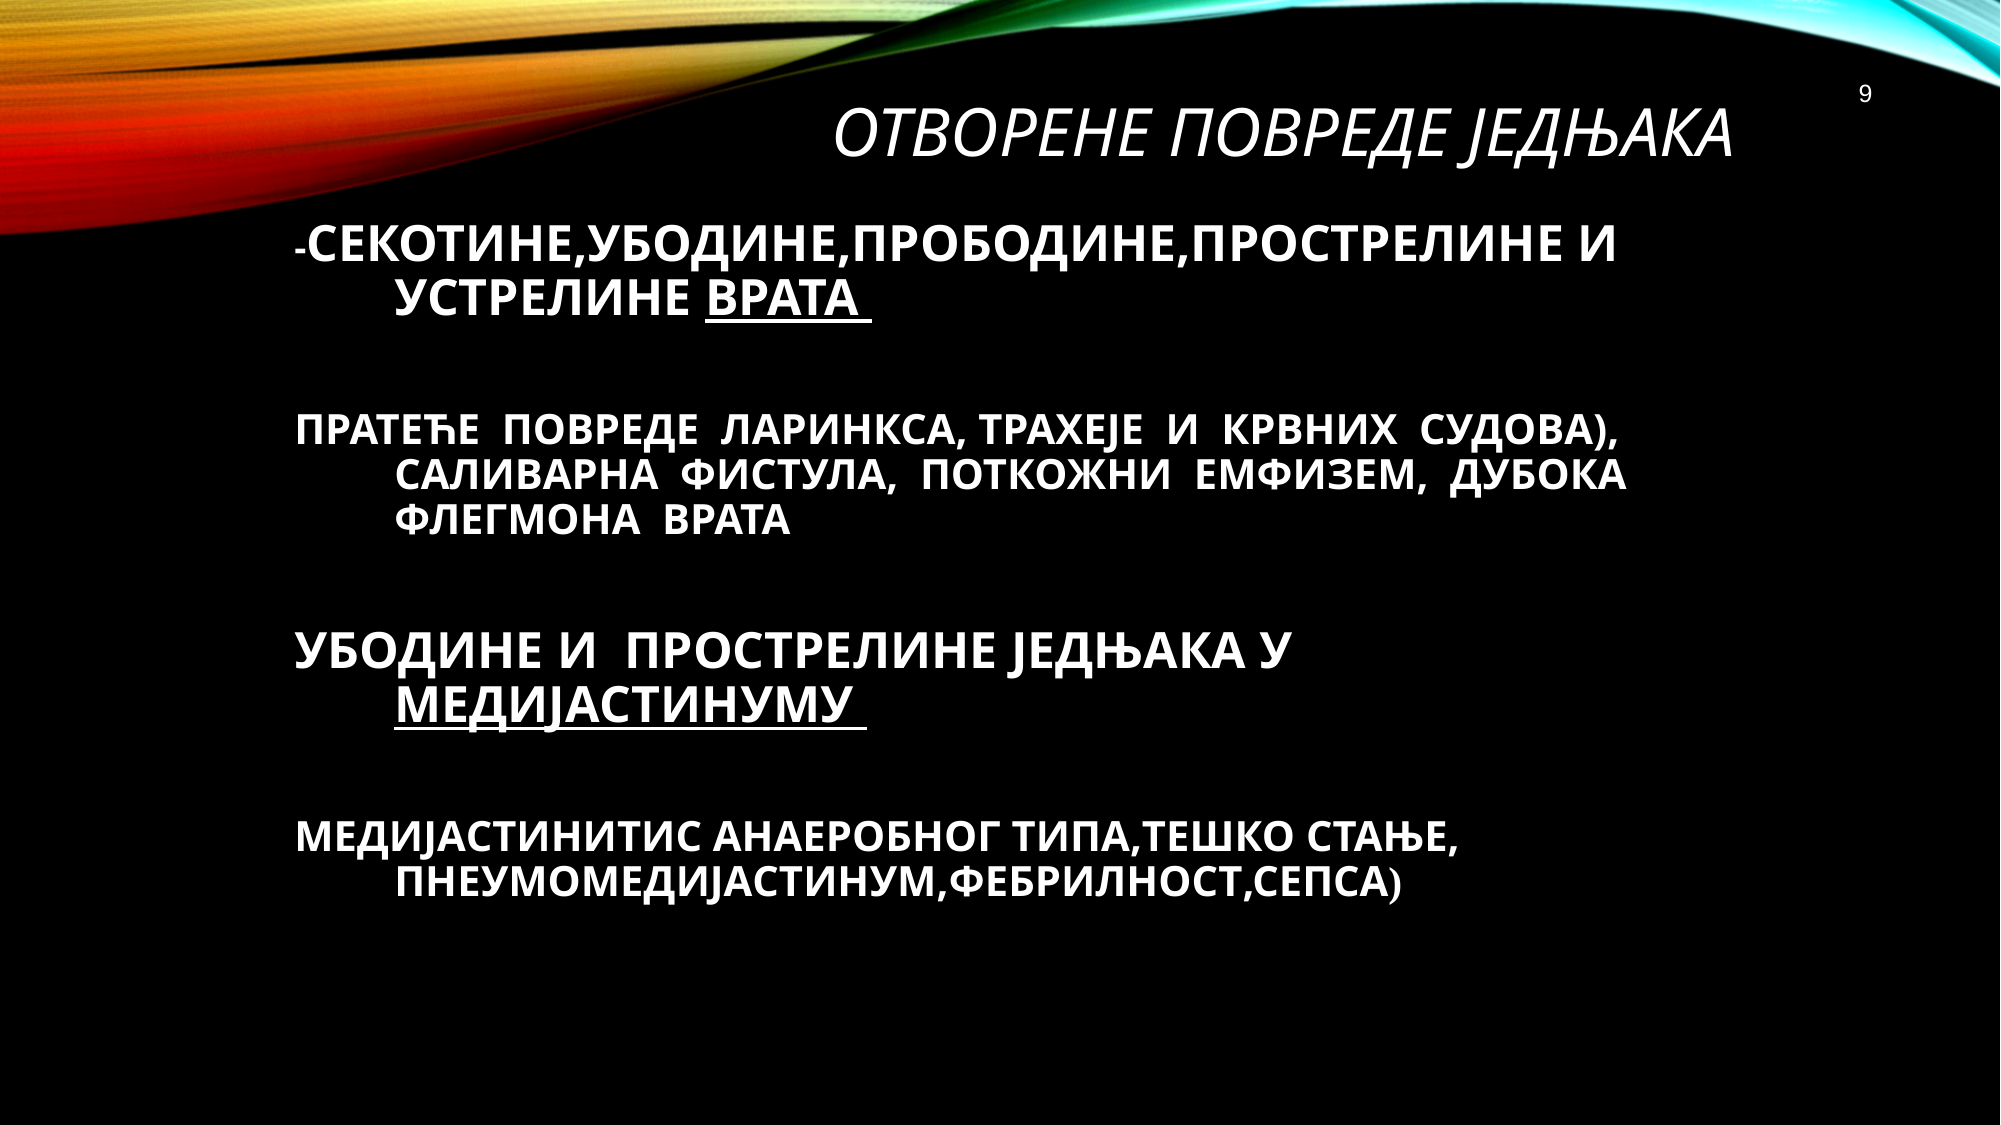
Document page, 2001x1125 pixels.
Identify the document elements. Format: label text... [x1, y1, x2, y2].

slide_number 9 [1437, 62, 1888, 123]
list -СЕКОТИНЕ,УБОДИНЕ,ПРОБОДИНЕ,ПРОСТРЕЛИНЕ И УСТРЕЛИНЕ ВРАТА ПРАТЕЋЕ ПОВРЕДЕ ЛАРИНКСА, ТРАХЕЈЕ И КРВНИХ СУДОВА), САЛИВАРНА ФИСТУЛА, ПОТКОЖНИ ЕМФИЗЕМ, ДУБОКА ФЛЕГМОНА ВРАТА УБОДИНЕ И ПРОСТРЕЛИНЕ ЈЕДЊАКА У МЕДИЈАСТИНУМУ МЕДИЈАСТИНИТИС АНАЕРОБНОГ ТИПА,ТЕШКО СТАЊЕ, ПНЕУМОМЕДИЈАСТИНУМ,ФЕБРИЛНОСТ,СЕПСА) [279, 223, 1709, 1125]
title ОТВОРЕНЕ ПОВРЕДЕ ЈЕДЊАКА [249, 46, 1750, 223]
picture [0, 0, 2000, 237]
